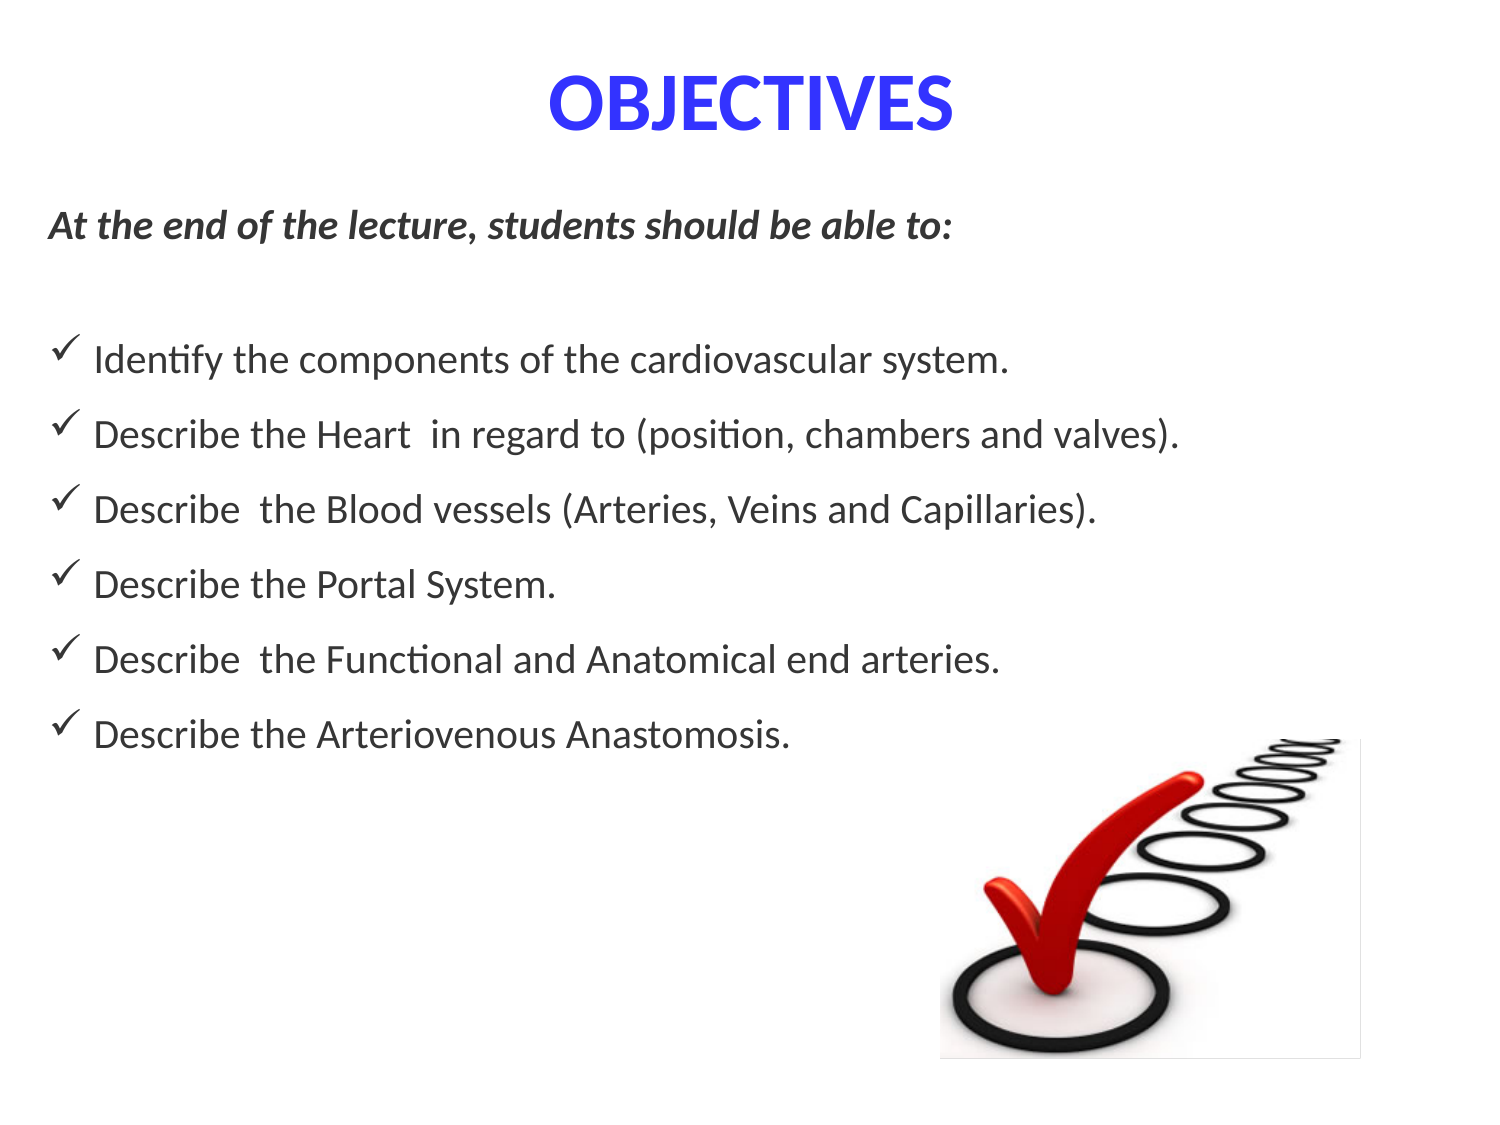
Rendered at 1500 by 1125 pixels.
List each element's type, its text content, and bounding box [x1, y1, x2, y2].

list At the end of the lecture, students should be able to: Identify the components of the cardiovascular system. Describe the Heart in regard to (position, chambers and valves). Describe the Blood vessels (Arteries, Veins and Capillaries). Describe the Portal System. Describe the Functional and Anatomical end arteries. Describe the Arteriovenous Anastomosis. [33, 190, 1475, 1036]
picture [939, 739, 1362, 1060]
title OBJECTIVES [76, 3, 1428, 190]
